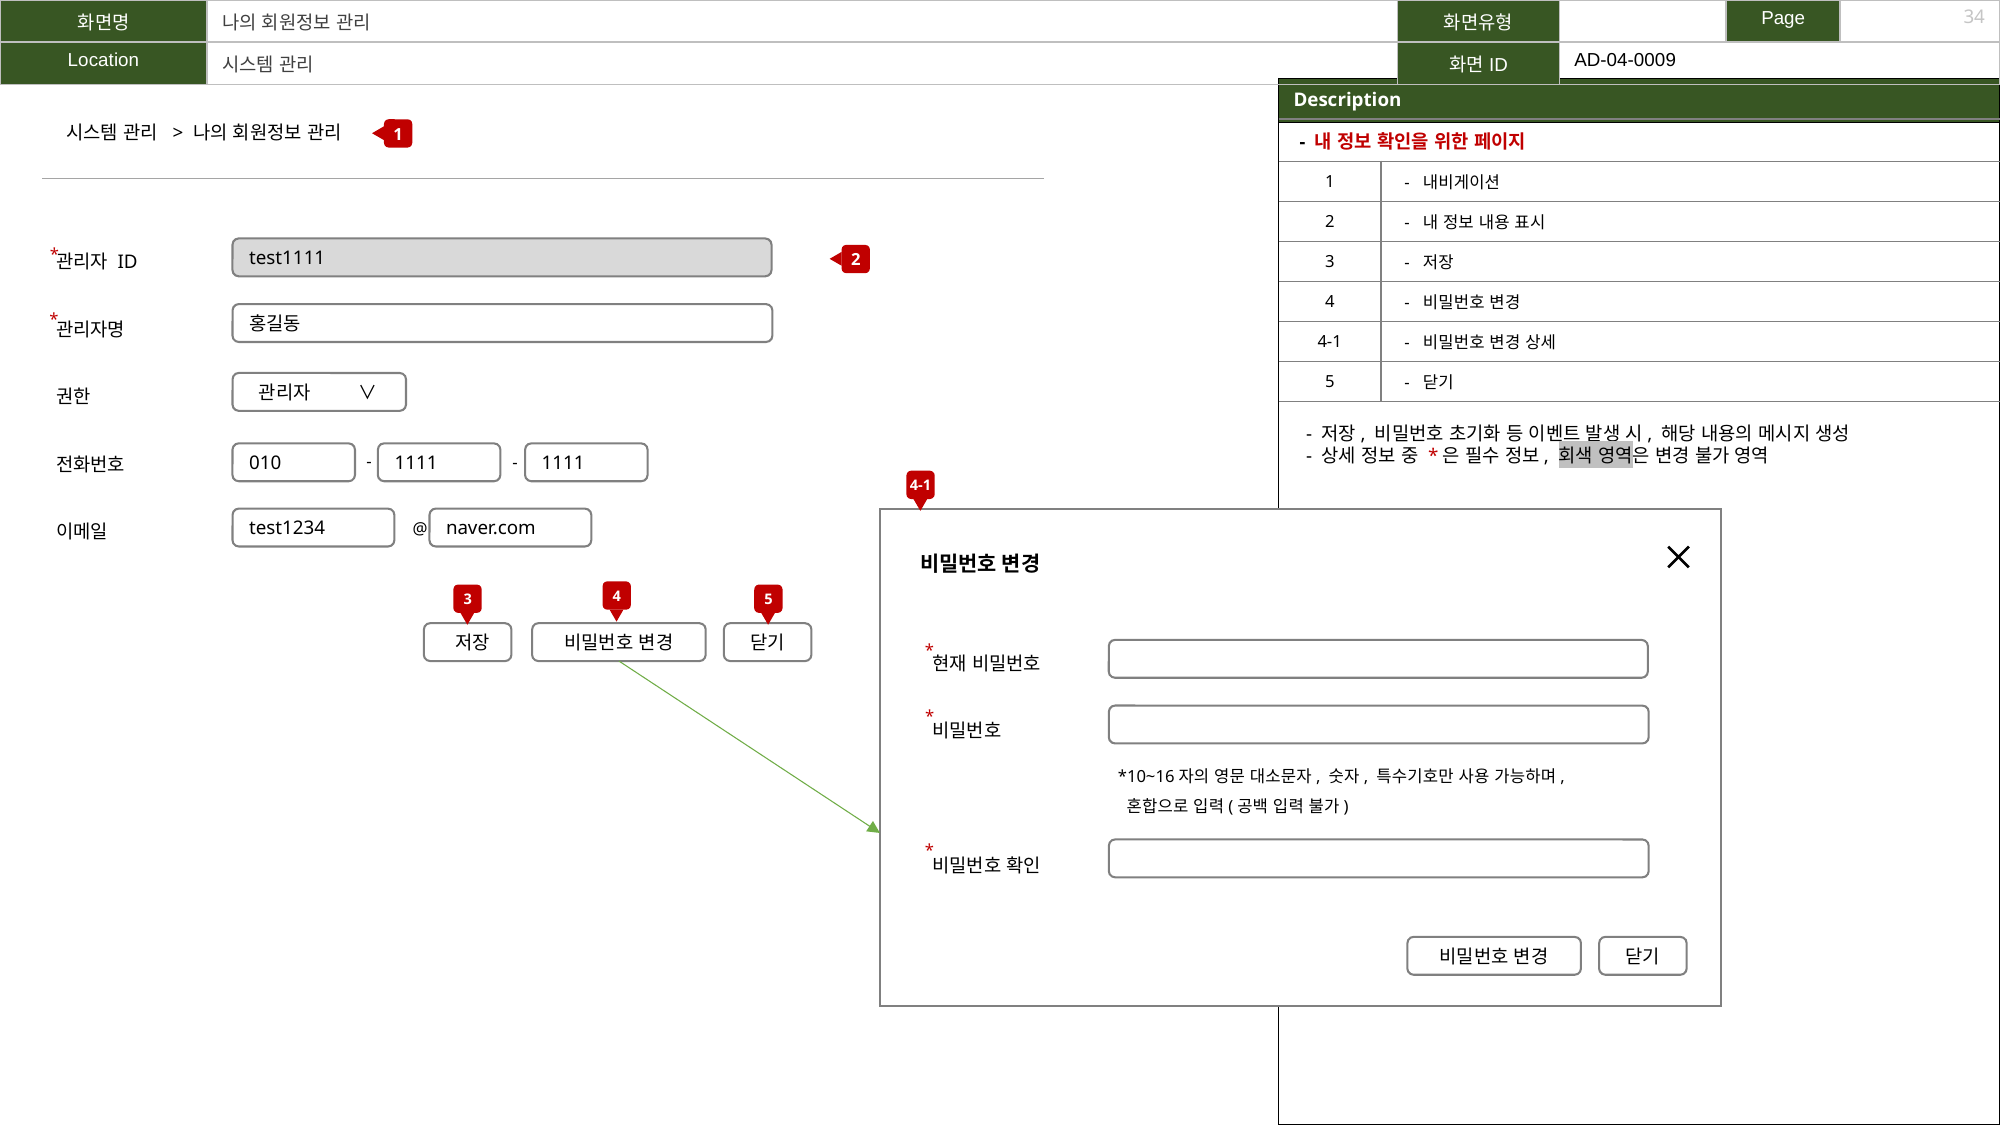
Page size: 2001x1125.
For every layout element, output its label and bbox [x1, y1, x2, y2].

table_header [1, 1, 206, 41]
text_box [531, 468, 1735, 1007]
table_header [1279, 120, 2000, 161]
text_box [51, 113, 407, 154]
table_cell [1382, 202, 2000, 241]
table_cell [1560, 48, 1999, 84]
text_box [1291, 414, 1960, 474]
table_header [208, 1, 1397, 41]
table_cell [1279, 402, 1999, 1124]
table_cell [1279, 282, 1380, 321]
table_cell [208, 43, 1397, 84]
table_cell [1279, 162, 1380, 201]
table_cell [1279, 242, 1380, 281]
table_cell [1382, 322, 2000, 361]
text_box [34, 231, 774, 584]
table_header [1279, 85, 1999, 118]
table_cell [1279, 362, 1380, 401]
table_cell [1, 43, 206, 84]
table_cell [1398, 43, 1559, 84]
table_cell [1382, 282, 2000, 321]
text_box [422, 582, 513, 663]
table_cell [1382, 362, 2000, 401]
text_box [835, 238, 864, 280]
table_cell [1382, 162, 2000, 201]
text_box [397, 507, 593, 548]
slide_number [1550, 0, 2000, 48]
table_cell [1279, 322, 1380, 361]
table_cell [1382, 242, 2000, 281]
table_cell [1279, 202, 1380, 241]
table_header [1398, 1, 1550, 41]
